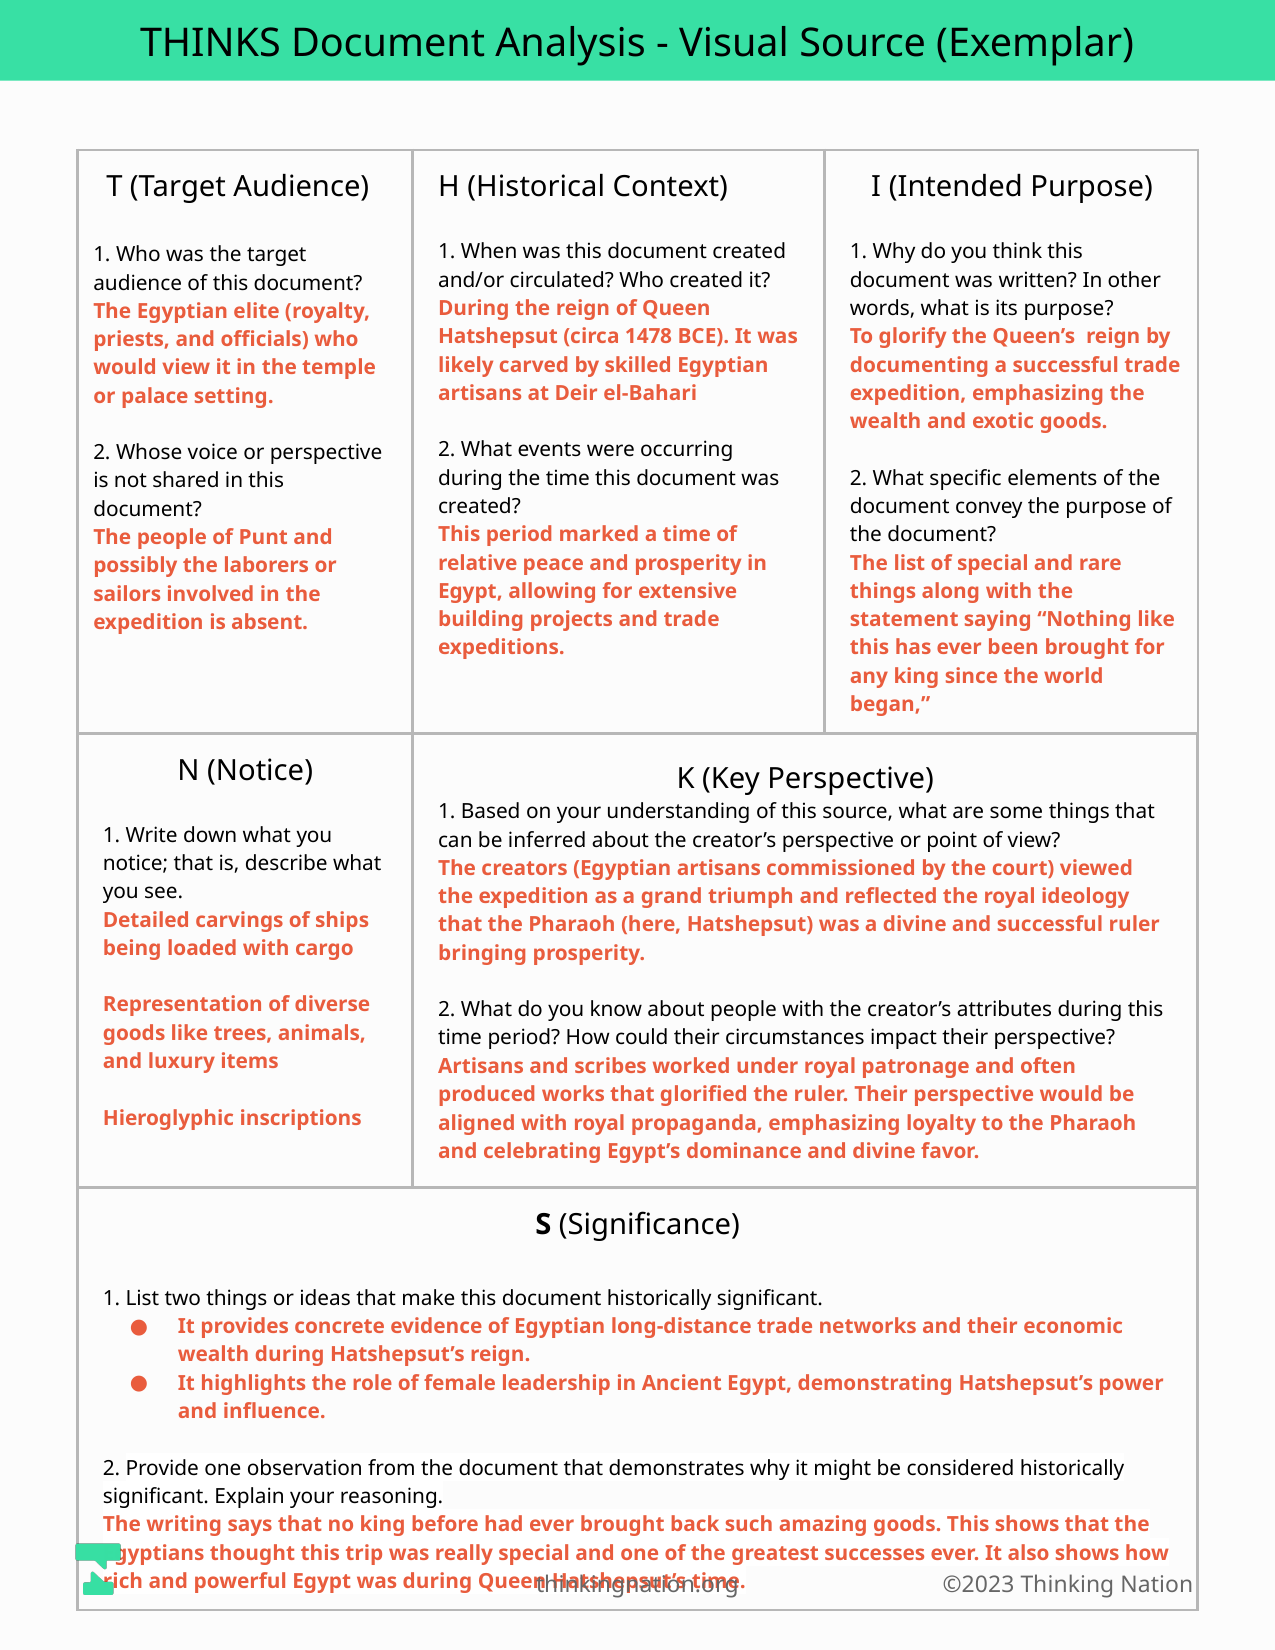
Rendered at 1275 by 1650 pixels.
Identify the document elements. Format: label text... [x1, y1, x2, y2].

table_header I (Intended Purpose) 1. Why do you think this document was written? In other words, what is its purpose? To glorify the Queen’s reign by documenting a successful trade expedition, emphasizing the wealth and exotic goods. 2. What specific elements of the document convey the purpose of the document? The list of special and rare things along with the statement saying “Nothing like this has ever been brought for any king since the world began,” [826, 151, 1197, 732]
table_cell K (Key Perspective) 1. Based on your understanding of this source, what are some things that can be inferred about the creator’s perspective or point of view? The creators (Egyptian artisans commissioned by the court) viewed the expedition as a grand triumph and reflected the royal ideology that the Pharaoh (here, Hatshepsut) was a divine and successful ruler bringing prosperity. 2. What do you know about people with the creator’s attributes during this time period? How could their circumstances impact their perspective? Artisans and scribes worked under royal patronage and often produced works that glorified the ruler. Their perspective would be aligned with royal propaganda, emphasizing loyalty to the Pharaoh and celebrating Egypt’s dominance and divine favor. [414, 735, 1196, 1186]
picture [62, 1533, 134, 1605]
table_header T (Target Audience) 1. Who was the target audience of this document? The Egyptian elite (royalty, priests, and officials) who would view it in the temple or palace setting. 2. Whose voice or perspective is not shared in this document? The people of Punt and possibly the laborers or sailors involved in the expedition is absent. [79, 151, 411, 732]
text_box THINKS Document Analysis - Visual Source (Exemplar) [0, 0, 1275, 81]
text_box ©2023 Thinking Nation [907, 1553, 1210, 1605]
table_cell S (Significance) 1. List two things or ideas that make this document historically significant. It provides concrete evidence of Egyptian long-distance trade networks and their economic wealth during Hatshepsut’s reign. It highlights the role of female leadership in Ancient Egypt, demonstrating Hatshepsut’s power and influence. 2. Provide one observation from the document that demonstrates why it might be considered historically significant. Explain your reasoning. The writing says that no king before had ever brought back such amazing goods. This shows that the Egyptians thought this trip was really special and one of the greatest successes ever. It also shows how rich and powerful Egypt was during Queen Hatshepsut’s time. [79, 1189, 1196, 1609]
table_header H (Historical Context) 1. When was this document created and/or circulated? Who created it? During the reign of Queen Hatshepsut (circa 1478 BCE). It was likely carved by skilled Egyptian artisans at Deir el-Bahari 2. What events were occurring during the time this document was created? This period marked a time of relative peace and prosperity in Egypt, allowing for extensive building projects and trade expeditions. [414, 151, 823, 732]
table_cell N (Notice) 1. Write down what you notice; that is, describe what you see. Detailed carvings of ships being loaded with cargo Representation of diverse goods like trees, animals, and luxury items Hieroglyphic inscriptions [79, 735, 411, 1186]
text_box thinkingnation.org [486, 1553, 789, 1605]
